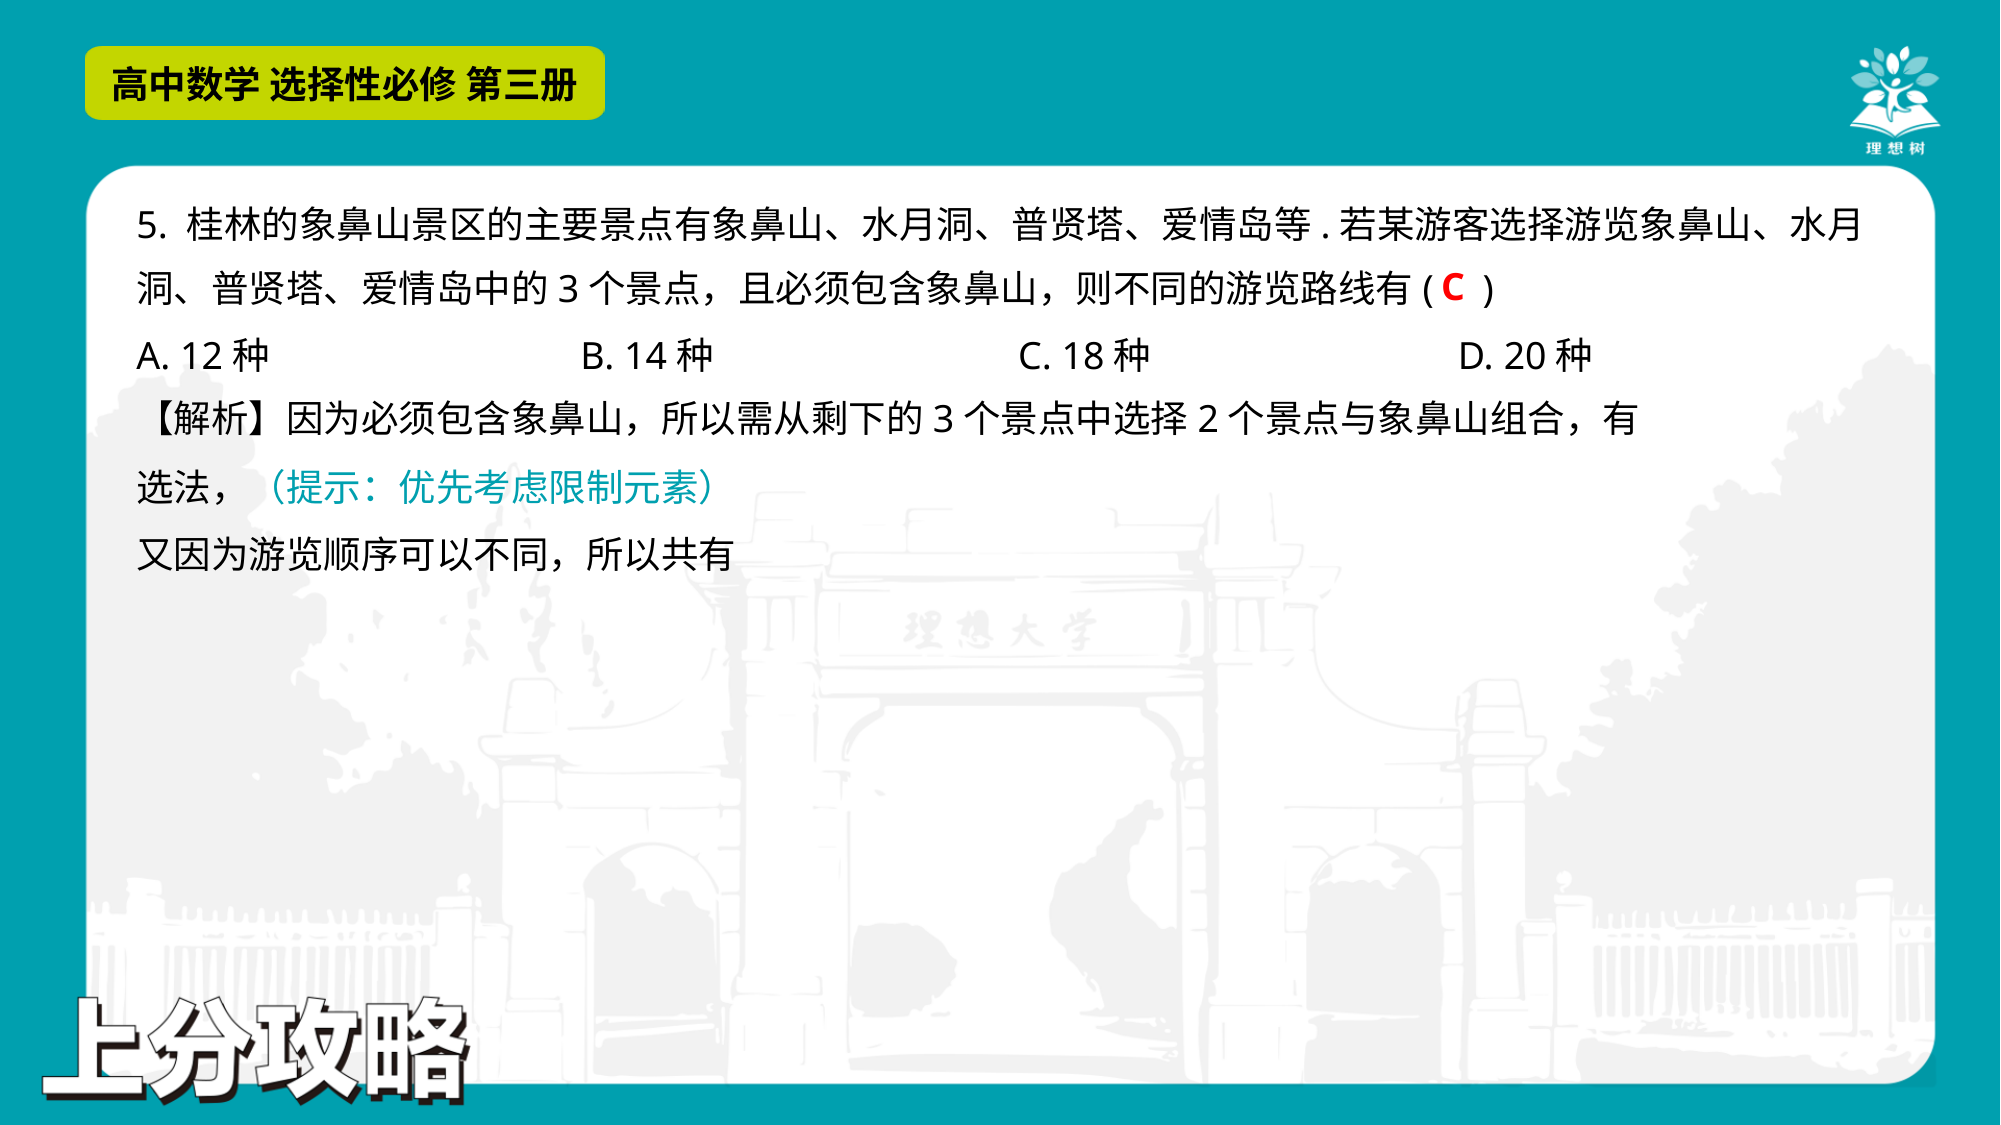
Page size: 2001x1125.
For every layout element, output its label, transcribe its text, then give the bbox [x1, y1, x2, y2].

text_box A. 12种 B. 14种 C. 18种 D. 20种 [136, 310, 1865, 370]
picture [0, 0, 2000, 1125]
text_box C [1425, 243, 1481, 302]
text_box 5. 桂林的象鼻山景区的主要景点有象鼻山、水月洞、普贤塔、爱情岛等.若某游客选择游览象鼻山、水月 洞、普贤塔、爱情岛中的3个景点，且必须包含象鼻山，则不同的游览路线有( ) [136, 177, 1865, 304]
